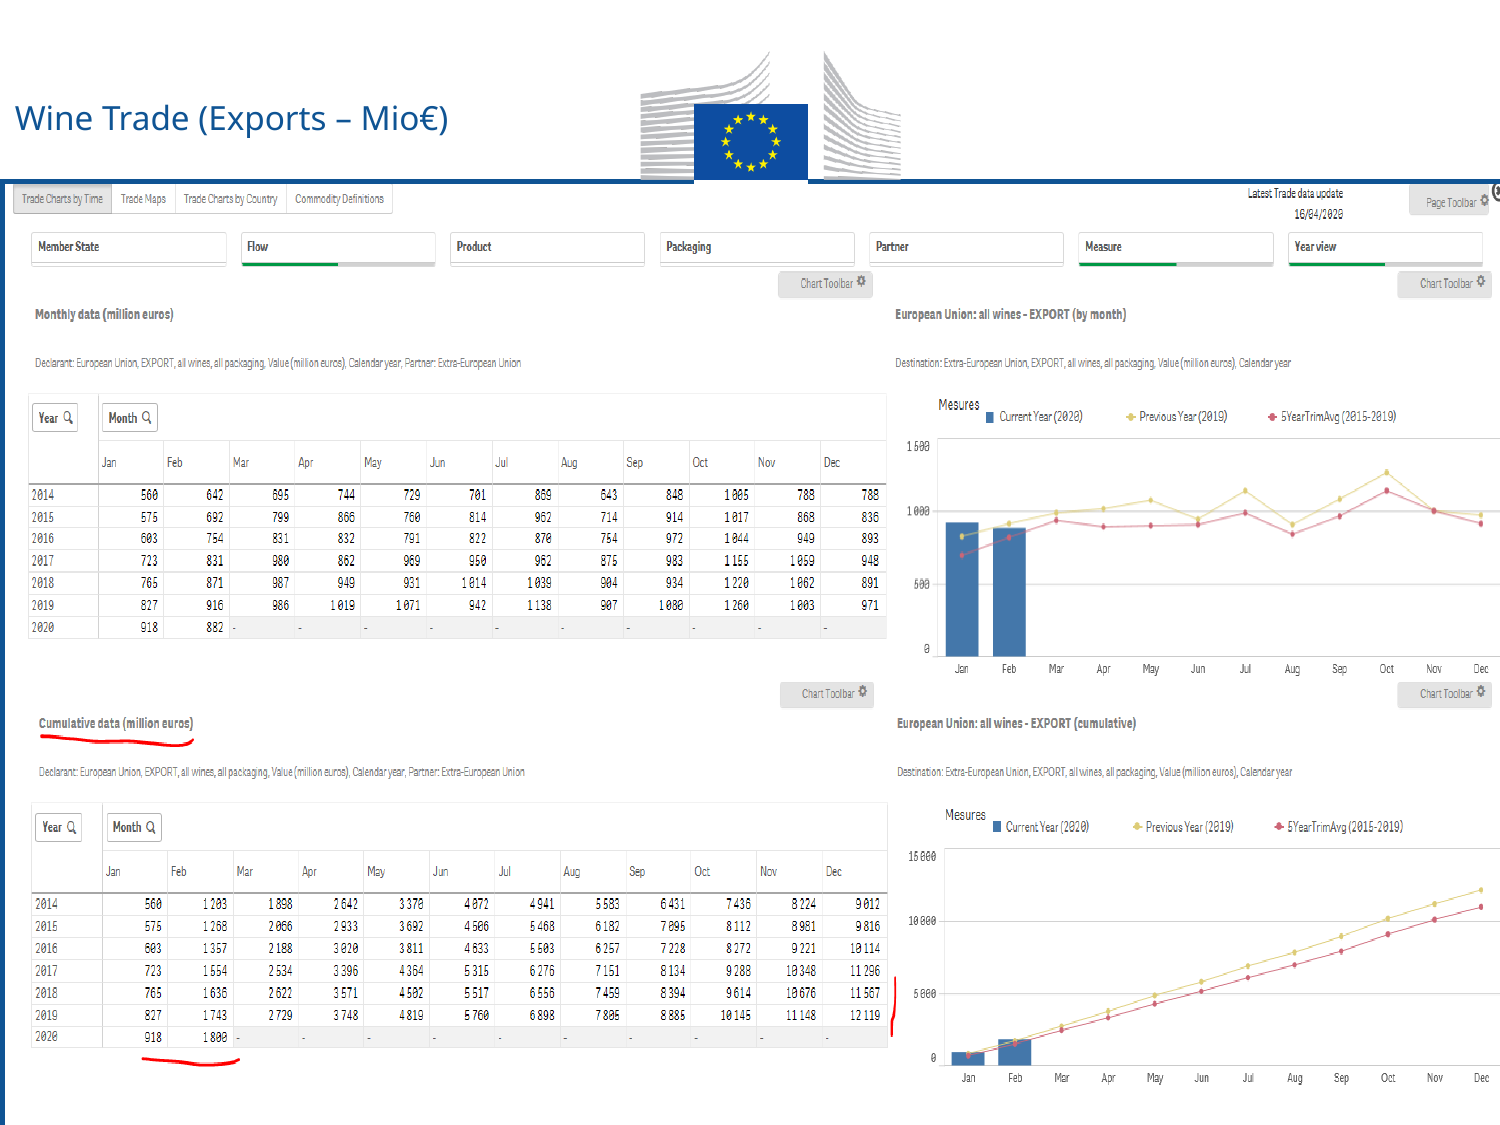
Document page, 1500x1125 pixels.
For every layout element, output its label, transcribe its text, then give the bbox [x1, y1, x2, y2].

text_box Wine Trade (Exports – Mio€) [0, 89, 791, 145]
picture [5, 184, 1500, 1125]
